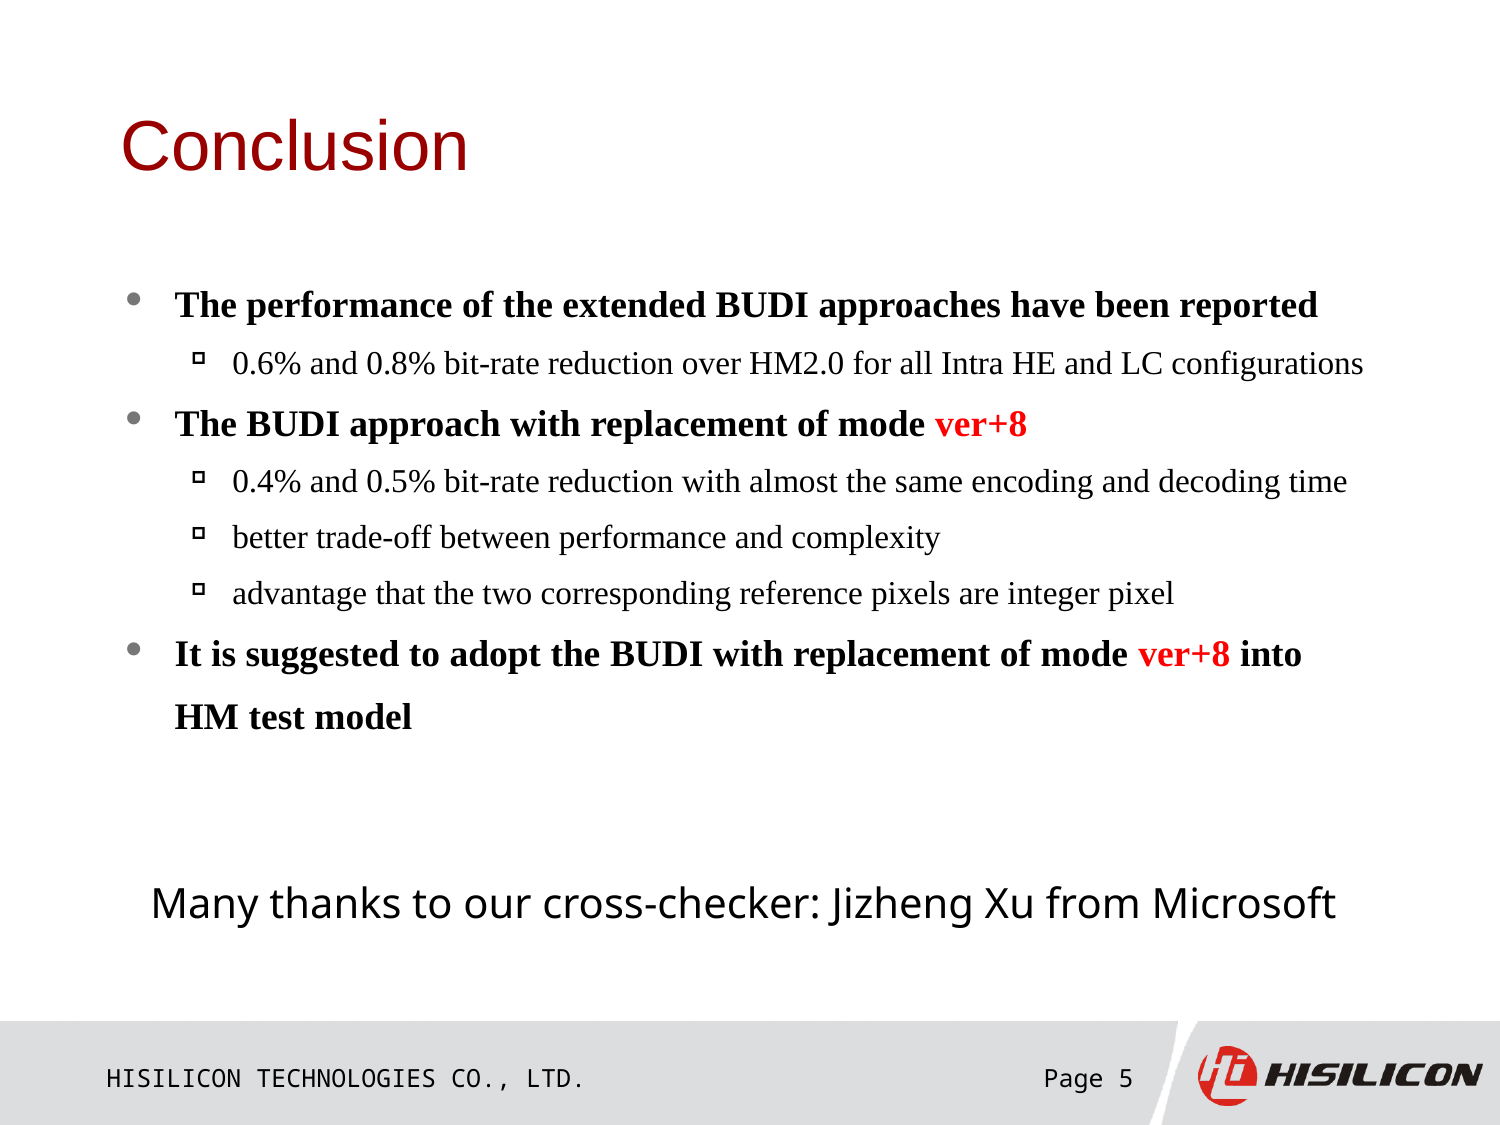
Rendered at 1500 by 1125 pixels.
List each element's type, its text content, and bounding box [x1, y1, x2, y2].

list The performance of the extended BUDI approaches have been reported 0.6% and 0.8% bit-rate reduction over HM2.0 for all Intra HE and LC configurations The BUDI approach with replacement of mode ver+8 0.4% and 0.5% bit-rate reduction with almost the same encoding and decoding time better trade-off between performance and complexity advantage that the two corresponding reference pixels are integer pixel It is suggested to adopt the BUDI with replacement of mode ver+8 into HM test model [111, 255, 1389, 858]
text_box Many thanks to our cross-checker: Jizheng Xu from Microsoft [135, 869, 1376, 935]
picture [0, 1021, 1500, 1125]
slide_number Page 5 [1043, 1064, 1176, 1095]
title Conclusion [106, 70, 1378, 214]
